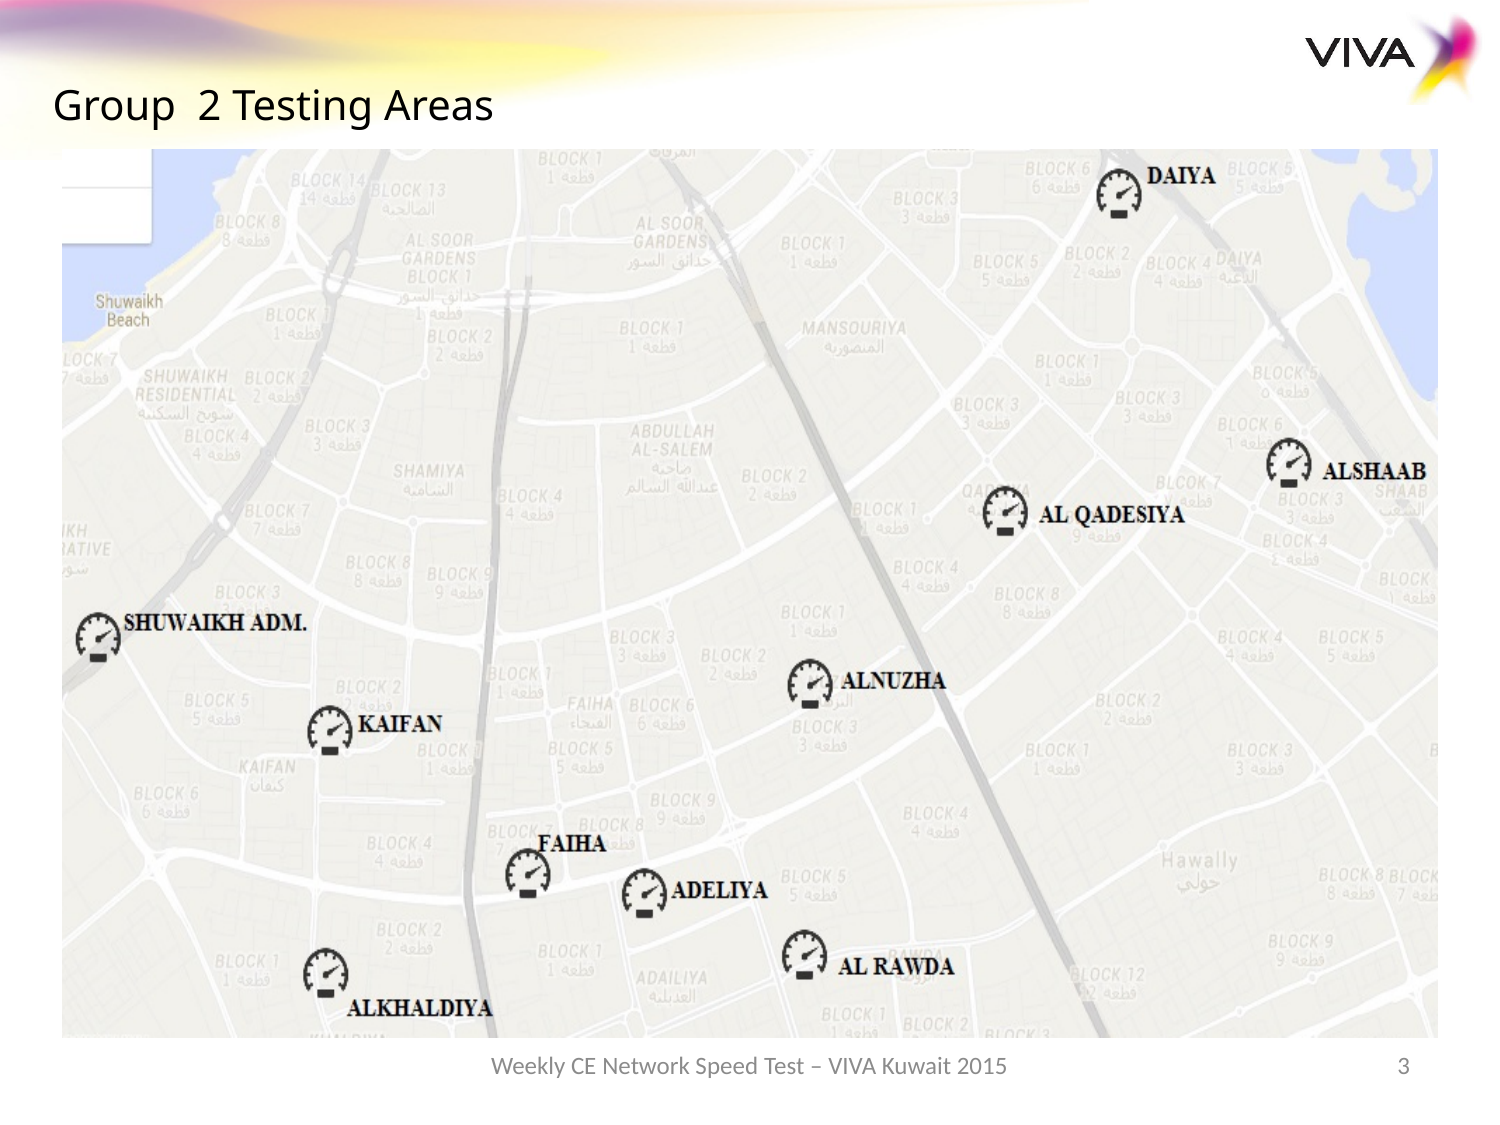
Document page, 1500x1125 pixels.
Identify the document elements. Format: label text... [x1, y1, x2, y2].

text_box 3 [1074, 1046, 1425, 1103]
text_box Group 2 Testing Areas [37, 24, 1278, 184]
picture [1300, 12, 1485, 105]
picture [0, 0, 1089, 160]
text_box Weekly CE Network Speed Test – VIVA Kuwait 2015 [205, 1046, 1074, 1103]
picture [62, 149, 1438, 1038]
